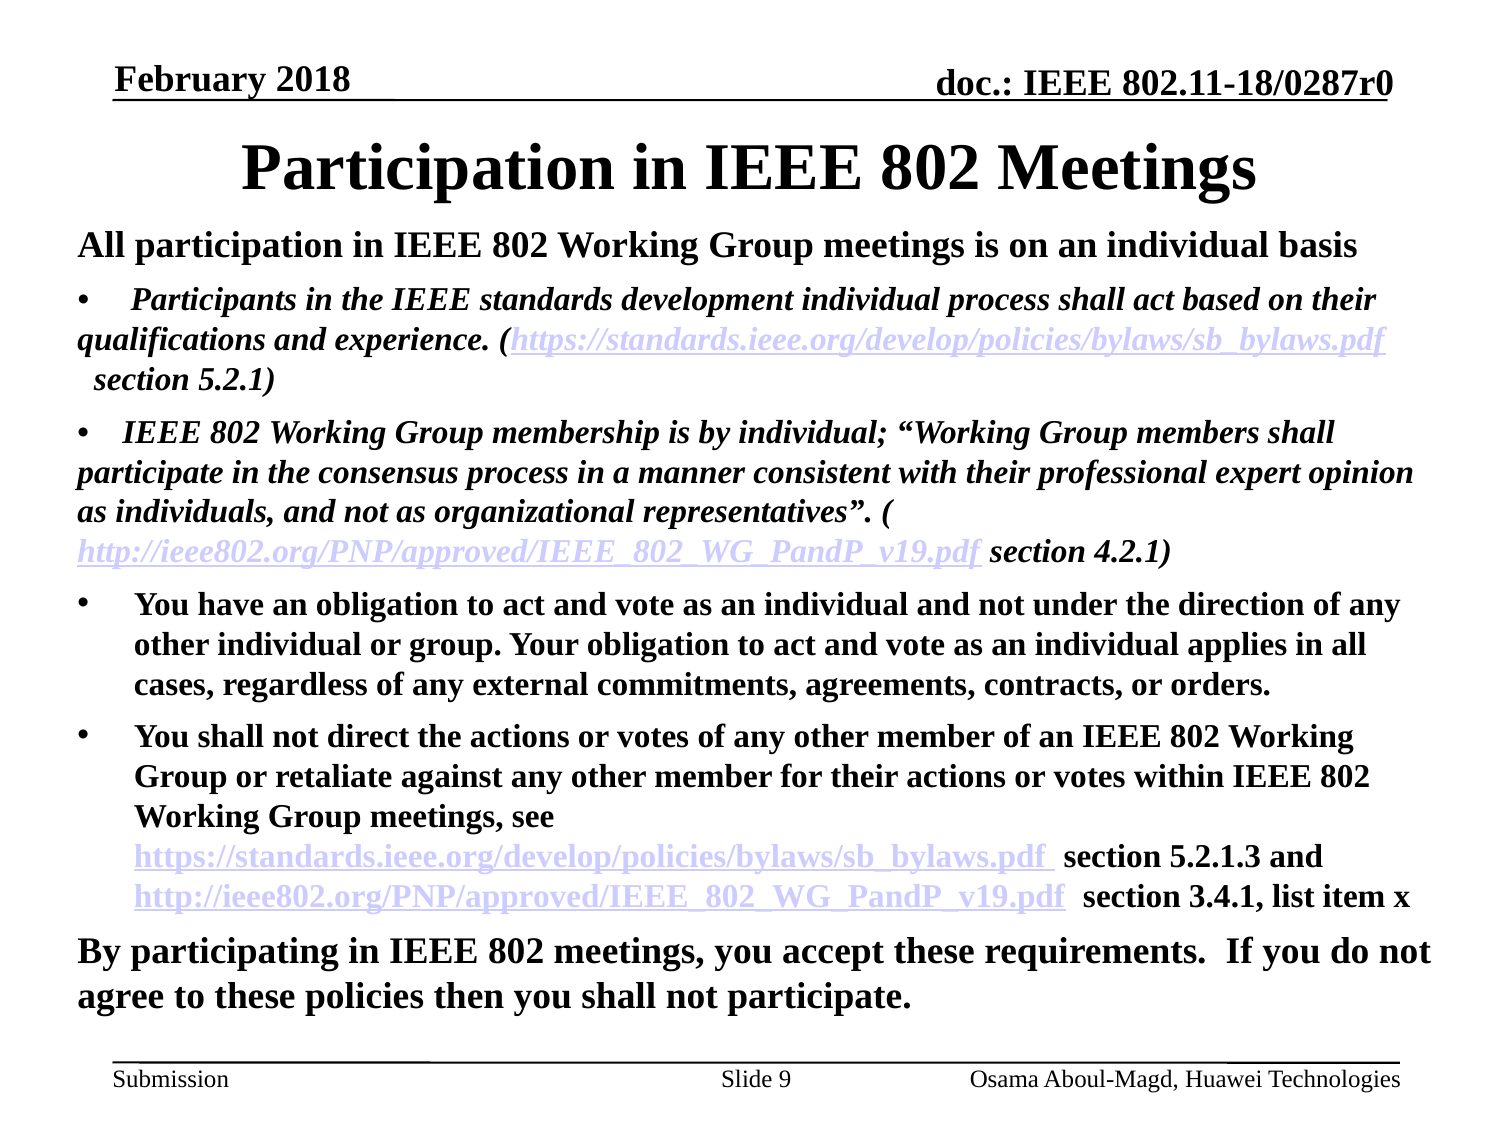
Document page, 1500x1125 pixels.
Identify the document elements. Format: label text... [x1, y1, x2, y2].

title Participation in IEEE 802 Meetings [112, 112, 1388, 212]
footer Osama Aboul-Magd, Huawei Technologies [878, 1061, 1402, 1093]
list All participation in IEEE 802 Working Group meetings is on an individual basis • Participants in the IEEE standards development individual process shall act based on their qualifications and experience. (https://standards.ieee.org/develop/policies/bylaws/sb_bylaws.pdf section 5.2.1) • IEEE 802 Working Group membership is by individual; “Working Group members shall participate in the consensus process in a manner consistent with their professional expert opinion as individuals, and not as organizational representatives”. (http://ieee802.org/PNP/approved/IEEE_802_WG_PandP_v19.pdf section 4.2.1) You have an obligation to act and vote as an individual and not under the direction of any other individual or group. Your obligation to act and vote as an individual applies in all cases, regardless of any external commitments, agreements, contracts, or orders. You shall not direct the actions or votes of any other member of an IEEE 802 Working Group or retaliate against any other member for their actions or votes within IEEE 802 Working Group meetings, see https://standards.ieee.org/develop/policies/bylaws/sb_bylaws.pdf section 5.2.1.3 and http://ieee802.org/PNP/approved/IEEE_802_WG_PandP_v19.pdf section 3.4.1, list item x By participating in IEEE 802 meetings, you accept these requirements. If you do not agree to these policies then you shall not participate. [62, 212, 1451, 888]
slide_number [114, 54, 423, 100]
slide_number Slide 9 [712, 1061, 800, 1123]
